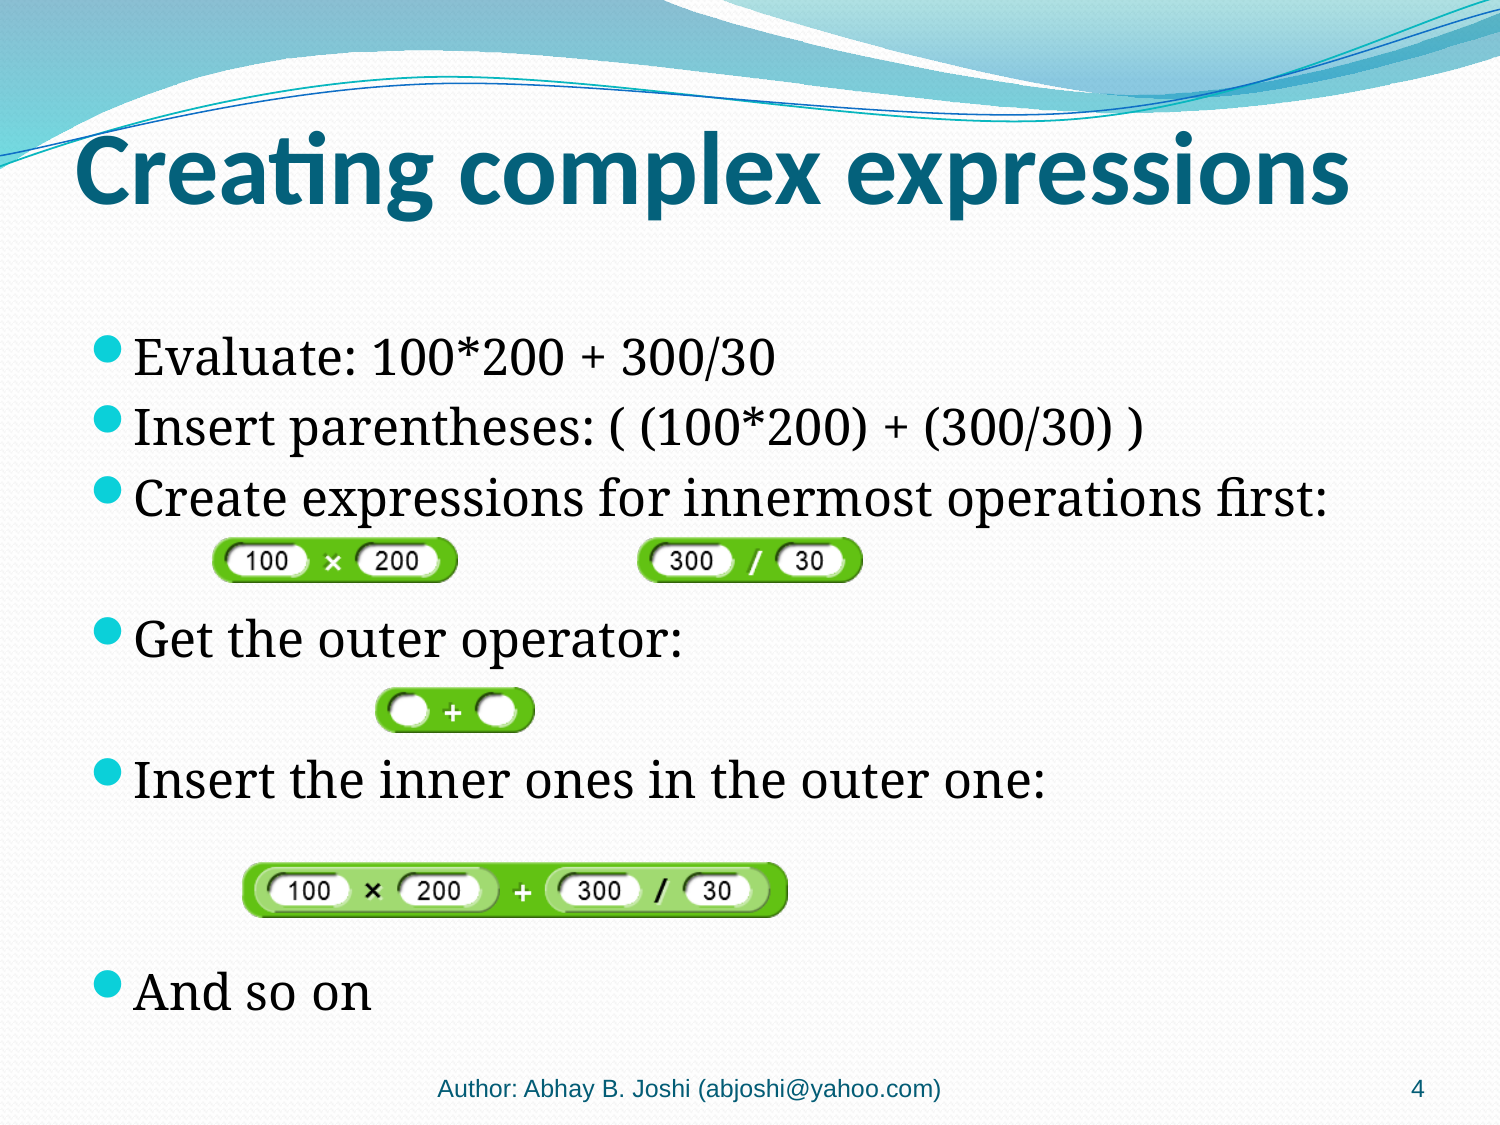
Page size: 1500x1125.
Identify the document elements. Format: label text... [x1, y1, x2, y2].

picture [374, 687, 536, 733]
picture [637, 537, 863, 583]
slide_number 4 [1299, 1042, 1425, 1103]
list Evaluate: 100*200 + 300/30 Insert parentheses: ( (100*200) + (300/30) ) Create expressions for innermost operations first: Get the outer operator: Insert the inner ones in the outer one: And so on [75, 317, 1425, 1038]
footer Author: Abhay B. Joshi (abjoshi@yahoo.com) [437, 1042, 988, 1103]
picture [242, 862, 788, 918]
title Creating complex expressions [75, 37, 1425, 225]
picture [212, 537, 458, 583]
